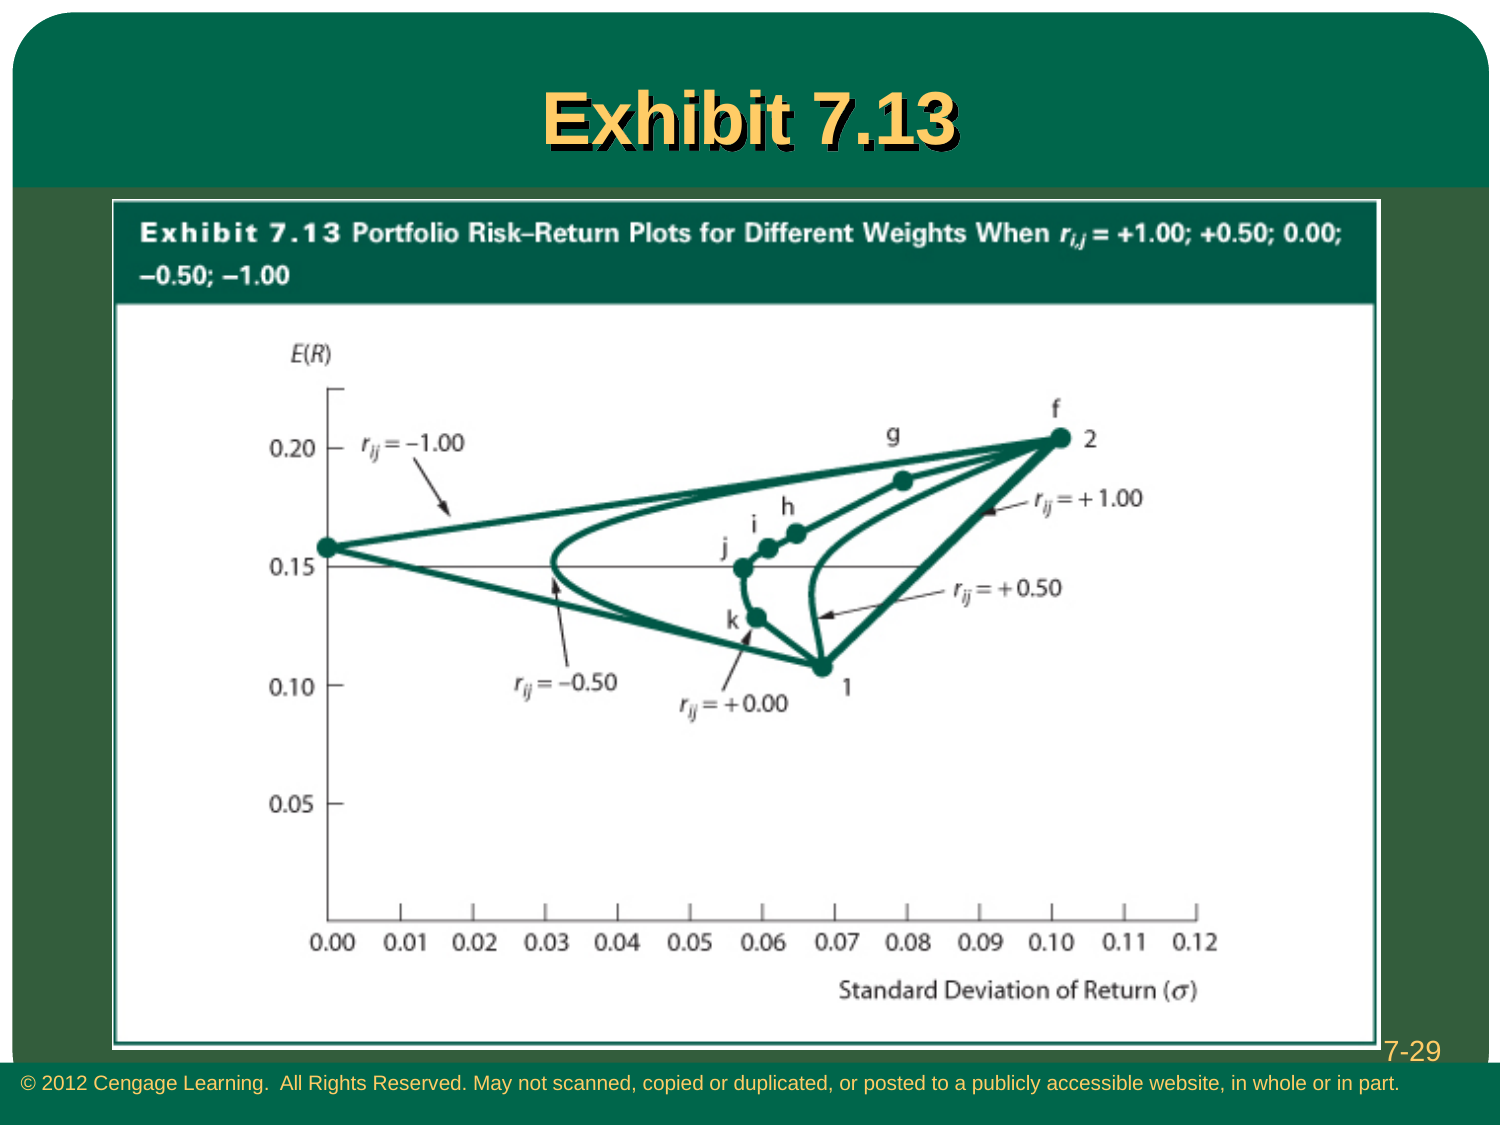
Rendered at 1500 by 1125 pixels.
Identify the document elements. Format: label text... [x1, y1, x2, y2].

picture [112, 199, 1381, 1051]
slide_number 7-29 [1325, 1025, 1500, 1088]
title Exhibit 7.13 [75, 37, 1425, 193]
footer © 2012 Cengage Learning. All Rights Reserved. May not scanned, copied or duplicated, or posted to a publicly accessible website, in whole or in part. [0, 1062, 1500, 1125]
